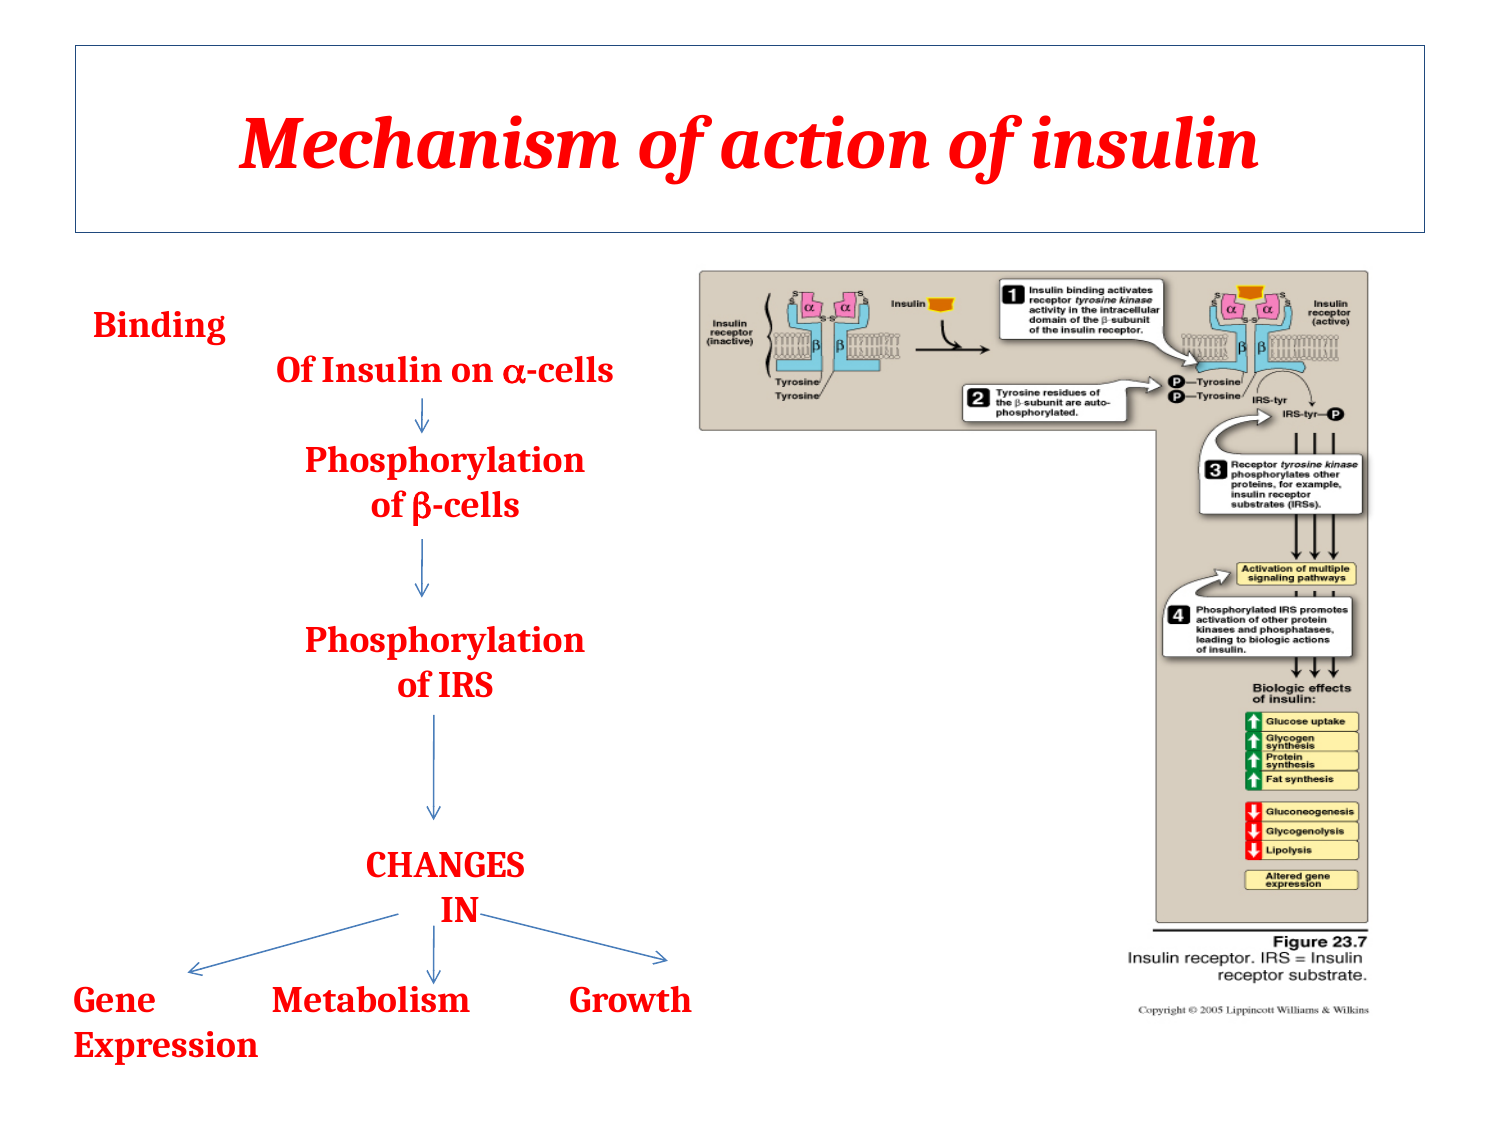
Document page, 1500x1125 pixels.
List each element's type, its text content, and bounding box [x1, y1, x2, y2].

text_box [187, 913, 399, 973]
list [644, 245, 1430, 1093]
text_box Binding Of Insulin on a-cells Phosphorylation of b-cells Phosphorylation of IRS CHANGES IN Gene Metabolism Growth Expression [58, 292, 639, 1073]
title Mechanism of action of insulin [75, 45, 1425, 233]
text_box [480, 913, 669, 962]
